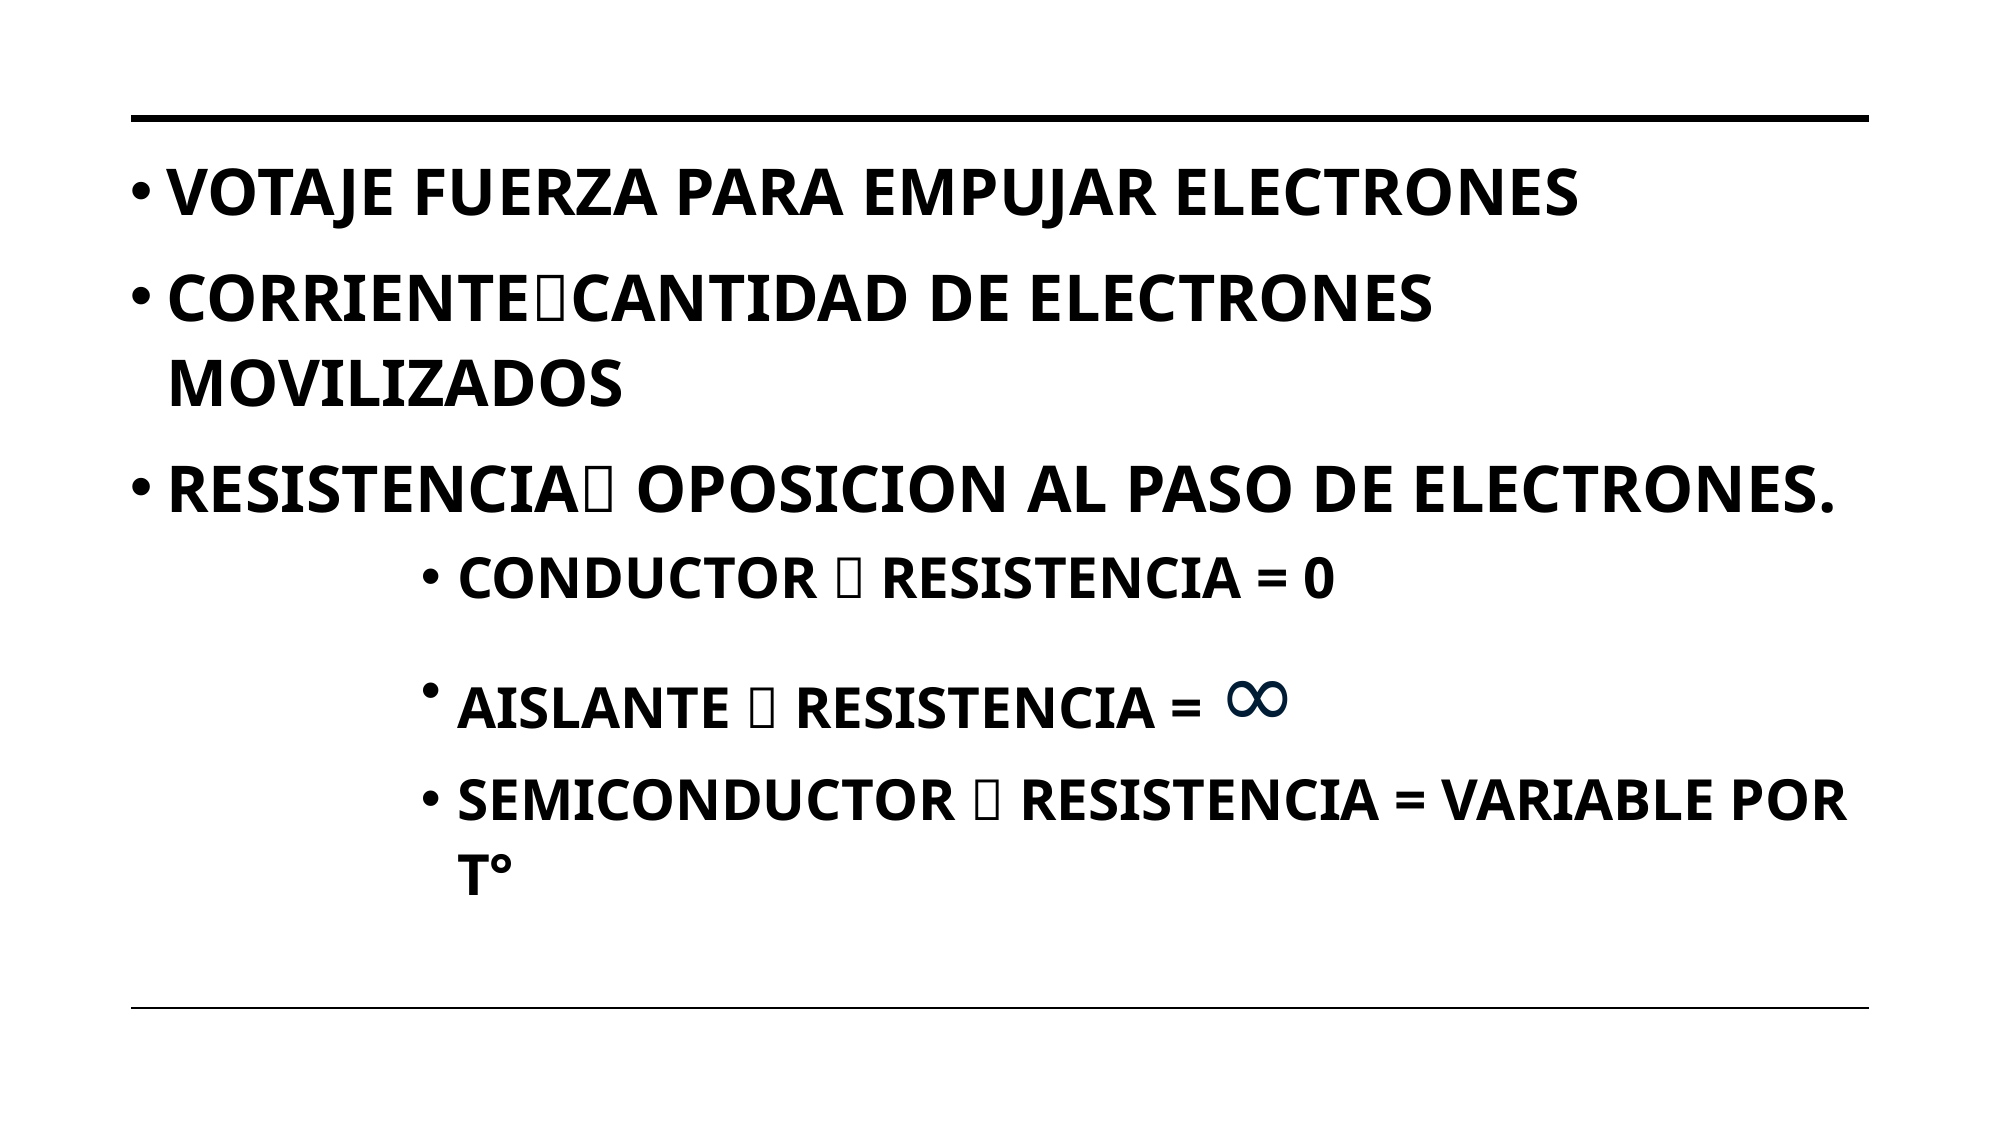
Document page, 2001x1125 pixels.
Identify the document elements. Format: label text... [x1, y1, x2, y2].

list VOTAJE FUERZA PARA EMPUJAR ELECTRONES CORRIENTECANTIDAD DE ELECTRONES MOVILIZADOS RESISTENCIA OPOSICION AL PASO DE ELECTRONES. CONDUCTOR  RESISTENCIA = 0 AISLANTE  RESISTENCIA = ∞ SEMICONDUCTOR  RESISTENCIA = VARIABLE POR T° [114, 135, 1869, 978]
